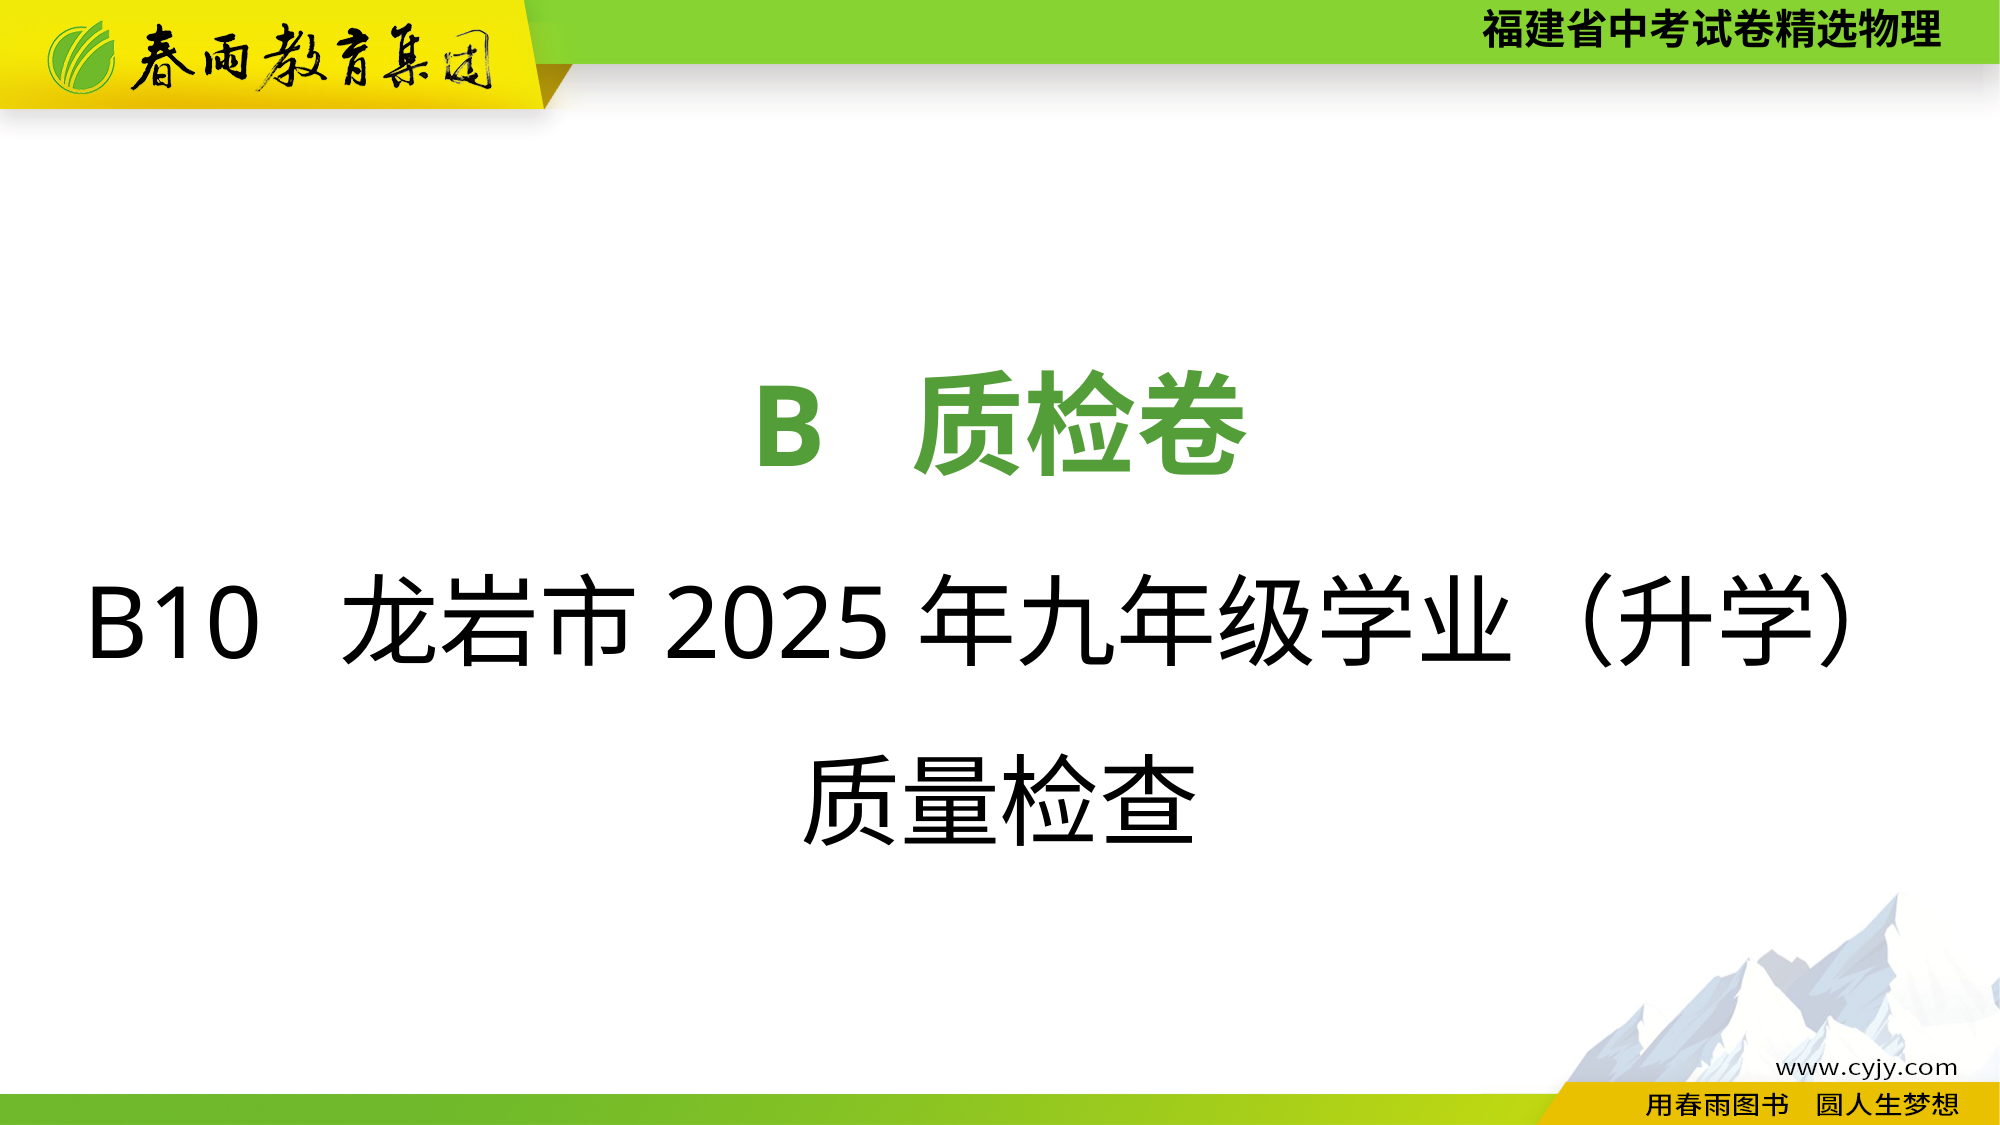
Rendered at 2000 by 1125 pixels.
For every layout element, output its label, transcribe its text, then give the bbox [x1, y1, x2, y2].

text_box B10 龙岩市2025年九年级学业（升学）质量检查 [54, 491, 1946, 867]
text_box B 质检卷 [54, 278, 1946, 491]
picture [0, 0, 2000, 1125]
